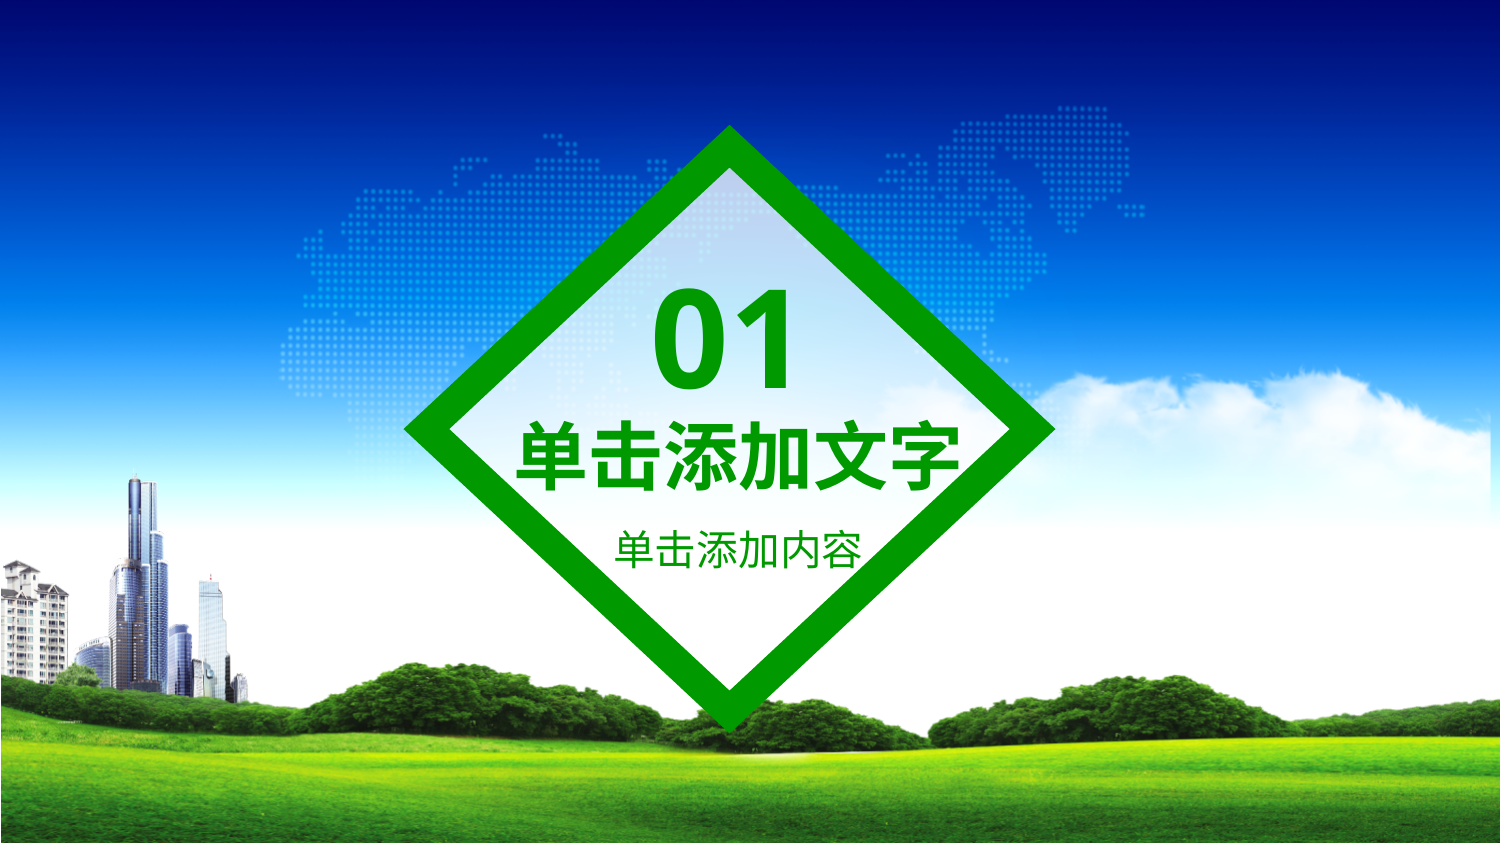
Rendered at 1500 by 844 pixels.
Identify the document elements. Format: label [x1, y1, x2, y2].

text_box [0, 0, 1500, 844]
